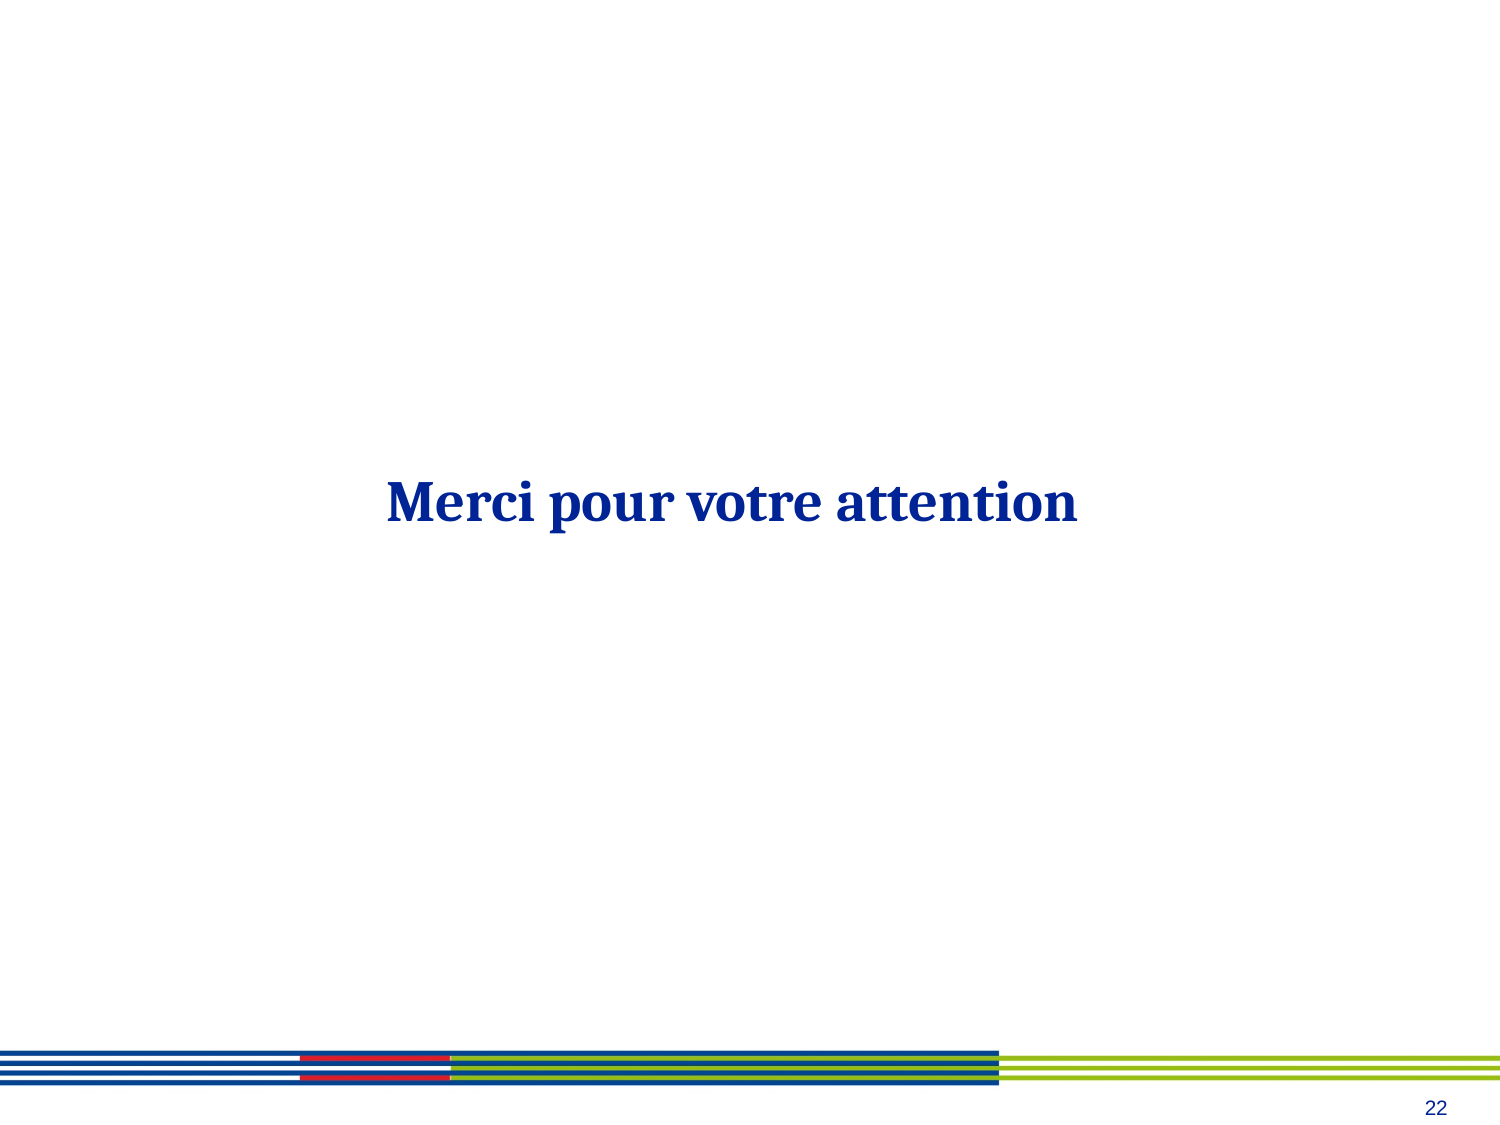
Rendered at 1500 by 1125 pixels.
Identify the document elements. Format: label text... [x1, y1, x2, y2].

picture [0, 1037, 1500, 1098]
text_box Merci pour votre attention [371, 455, 1139, 541]
